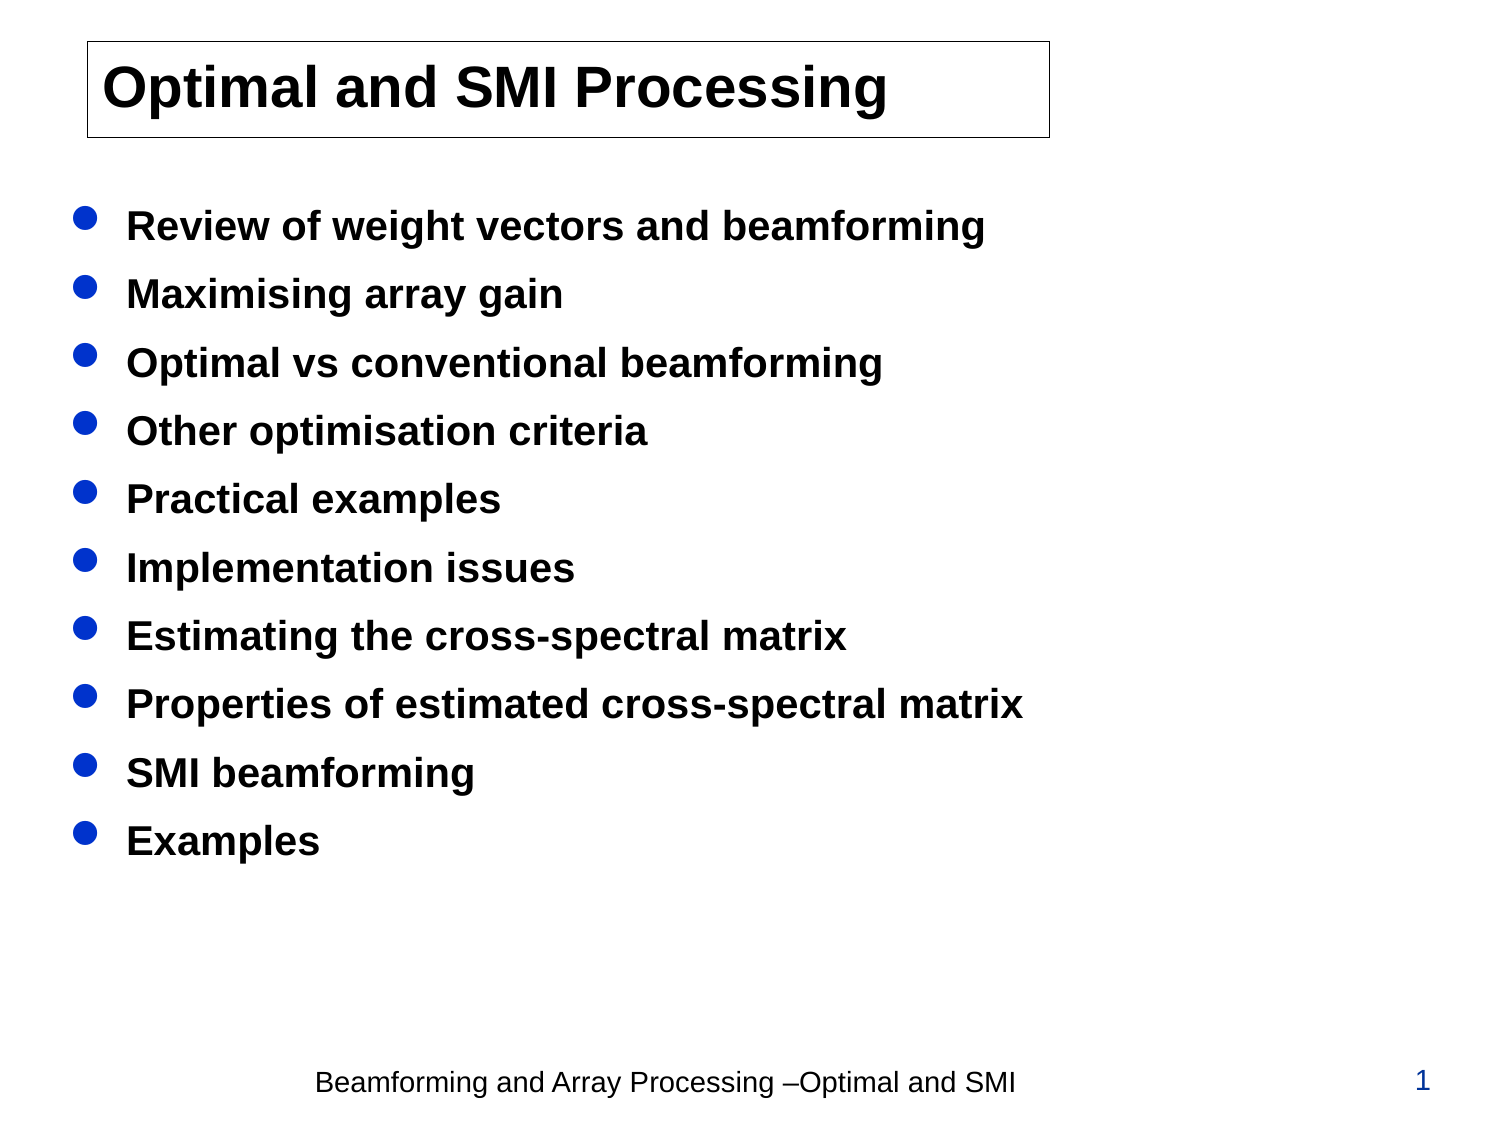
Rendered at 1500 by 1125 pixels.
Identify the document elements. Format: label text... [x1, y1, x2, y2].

title Optimal and SMI Processing [87, 41, 1050, 138]
slide_number 1 [1207, 1055, 1447, 1102]
list Review of weight vectors and beamforming Maximising array gain Optimal vs conventional beamforming Other optimisation criteria Practical examples Implementation issues Estimating the cross-spectral matrix Properties of estimated cross-spectral matrix SMI beamforming Examples [54, 181, 1447, 950]
